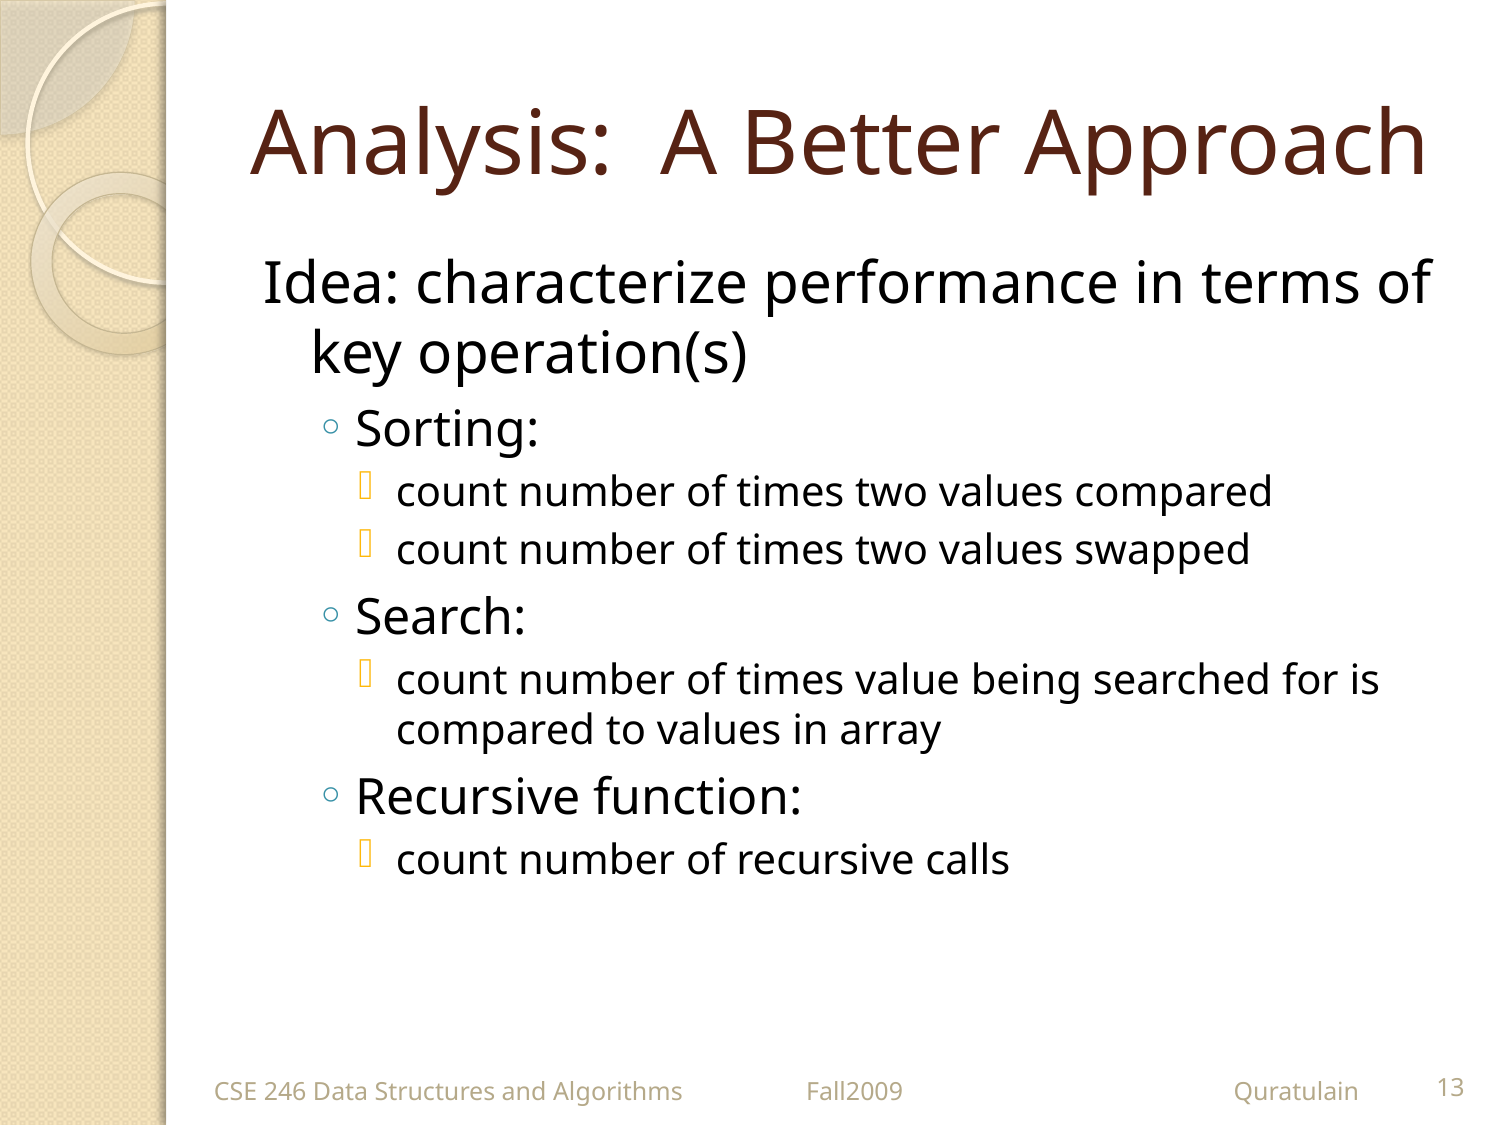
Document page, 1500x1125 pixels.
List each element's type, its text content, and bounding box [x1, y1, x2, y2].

title Analysis: A Better Approach [235, 45, 1466, 233]
footer CSE 246 Data Structures and Algorithms Fall2009 Quratulain [199, 1034, 1413, 1113]
list Idea: characterize performance in terms of key operation(s) Sorting: count number of times two values compared count number of times two values swapped Search: count number of times value being searched for is compared to values in array Recursive function: count number of recursive calls [235, 237, 1466, 1025]
slide_number 13 [1413, 1034, 1488, 1113]
